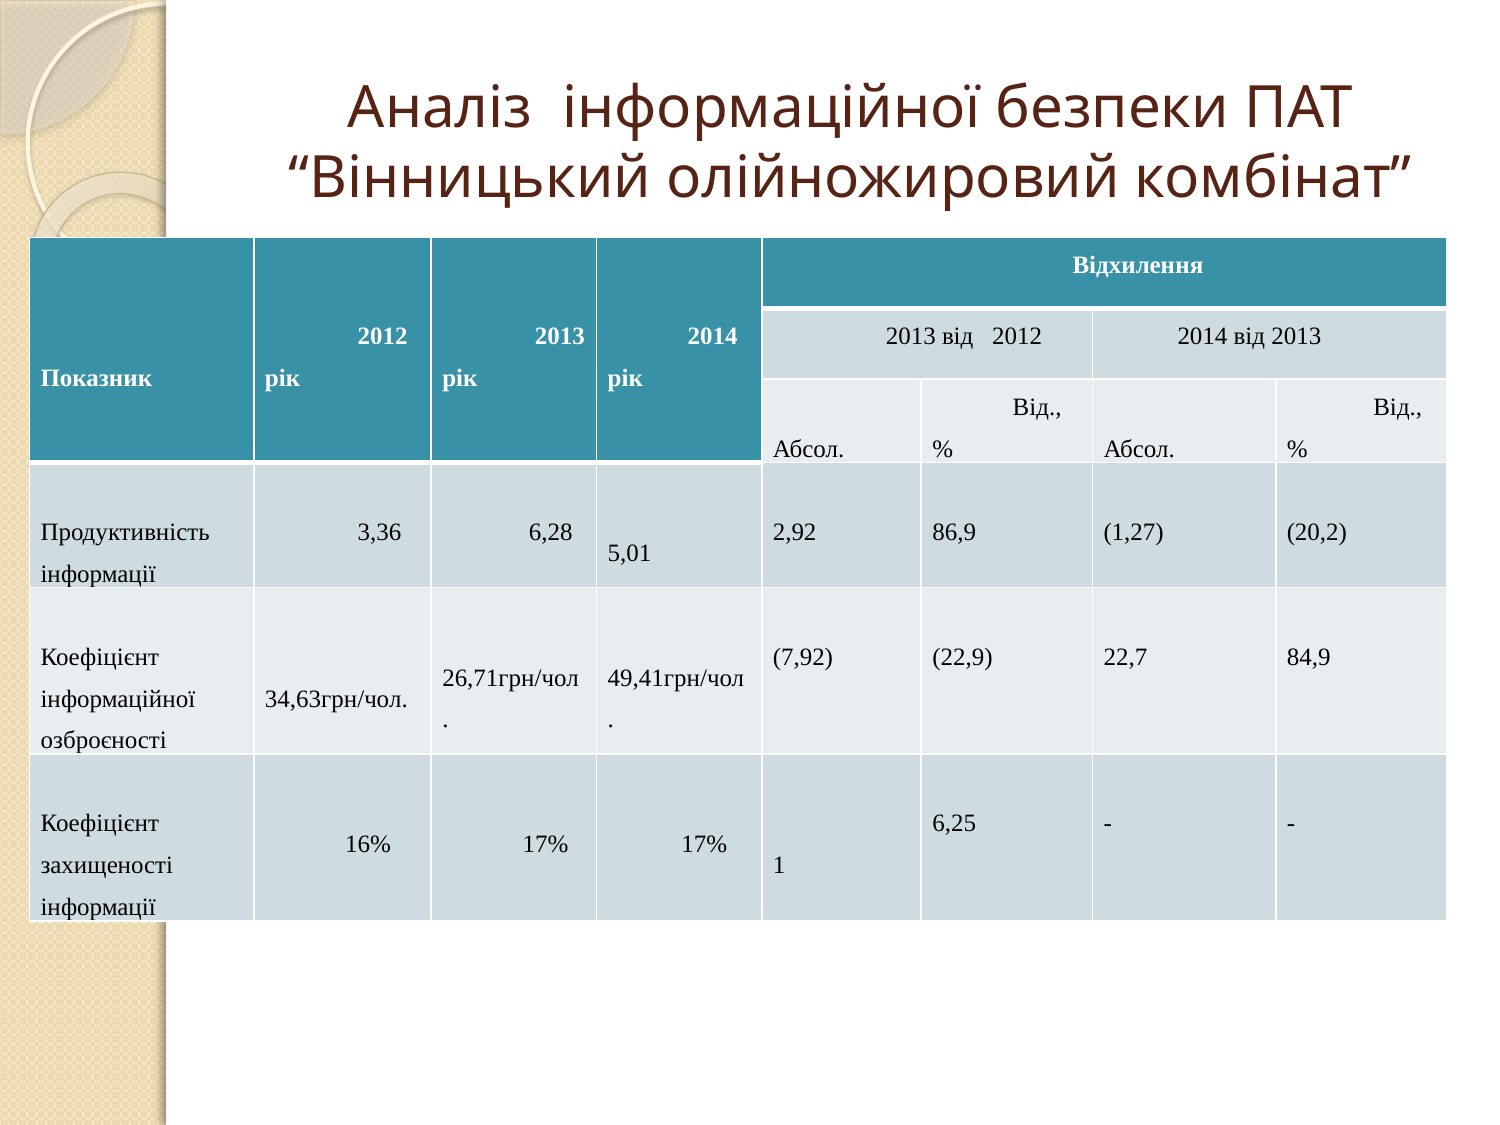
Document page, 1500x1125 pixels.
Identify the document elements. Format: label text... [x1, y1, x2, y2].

table_cell 17% [432, 755, 596, 920]
table_cell - [1093, 755, 1275, 920]
table_cell (22,9) [922, 588, 1092, 753]
table_cell 2,92 [763, 463, 920, 587]
table_cell 5,01 [597, 465, 761, 587]
table_cell 84,9 [1277, 588, 1446, 753]
table_header 2013 рік [432, 238, 596, 460]
table_cell 34,63грн/чол. [255, 588, 430, 753]
table_header 2012 рік [255, 238, 430, 460]
table_header Відхилення [763, 238, 1446, 306]
table_cell Абсол. [763, 380, 920, 462]
table_cell Коефіцієнт інформаційної озброєності [30, 588, 253, 753]
table_cell Абсол. [1093, 380, 1275, 462]
table_cell - [1277, 755, 1446, 920]
title Аналіз інформаційної безпеки ПАТ “Вінницький олійножировий комбінат” [235, 45, 1466, 233]
table_cell Коефіцієнт захищеності інформації [30, 755, 253, 920]
table_header 2014 рік [597, 238, 761, 460]
table_cell 49,41грн/чол. [597, 588, 761, 753]
table_cell (7,92) [763, 588, 920, 753]
table_cell 6,28 [432, 465, 596, 587]
table_cell 17% [597, 755, 761, 920]
table_header Показник [30, 238, 253, 460]
table_cell 86,9 [922, 463, 1092, 587]
table_cell 16% [255, 755, 430, 920]
table_cell 3,36 [255, 465, 430, 587]
table_cell (1,27) [1093, 463, 1275, 587]
table_cell 22,7 [1093, 588, 1275, 753]
table_cell 2014 від 2013 [1093, 311, 1446, 378]
table_cell Від.,% [1277, 380, 1446, 462]
table_cell 26,71грн/чол. [432, 588, 596, 753]
table_cell (20,2) [1277, 463, 1446, 587]
table_cell 2013 від 2012 [763, 311, 1092, 378]
table_cell 1 [763, 755, 920, 920]
table_cell Продуктивність інформації [30, 465, 253, 587]
table_cell Від.,% [922, 380, 1092, 462]
table_cell 6,25 [922, 755, 1092, 920]
